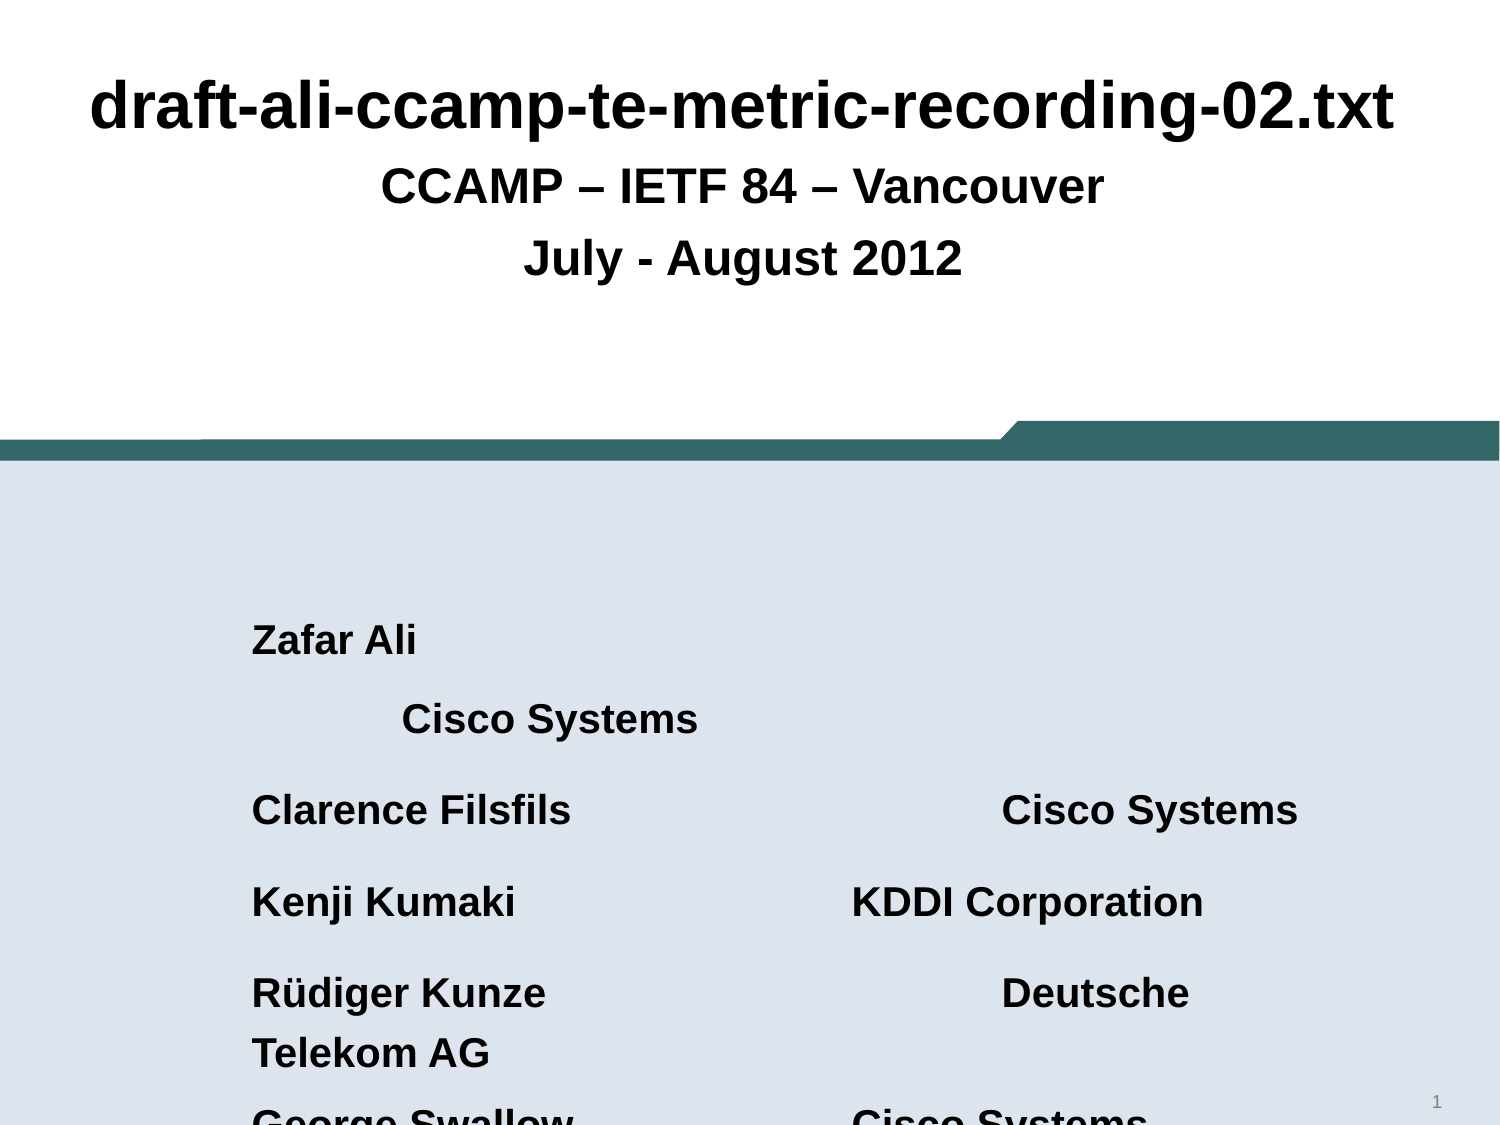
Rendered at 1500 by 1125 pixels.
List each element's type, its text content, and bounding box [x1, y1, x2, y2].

text_box Zafar Ali Cisco Systems Clarence Filsfils Cisco Systems Kenji Kumaki KDDI Corporation Rüdiger Kunze Deutsche Telekom AG George Swallow Cisco Systems [163, 576, 1363, 942]
title draft-ali-ccamp-te-metric-recording-02.txt CCAMP – IETF 84 – Vancouver July - August 2012 [37, 39, 1449, 375]
